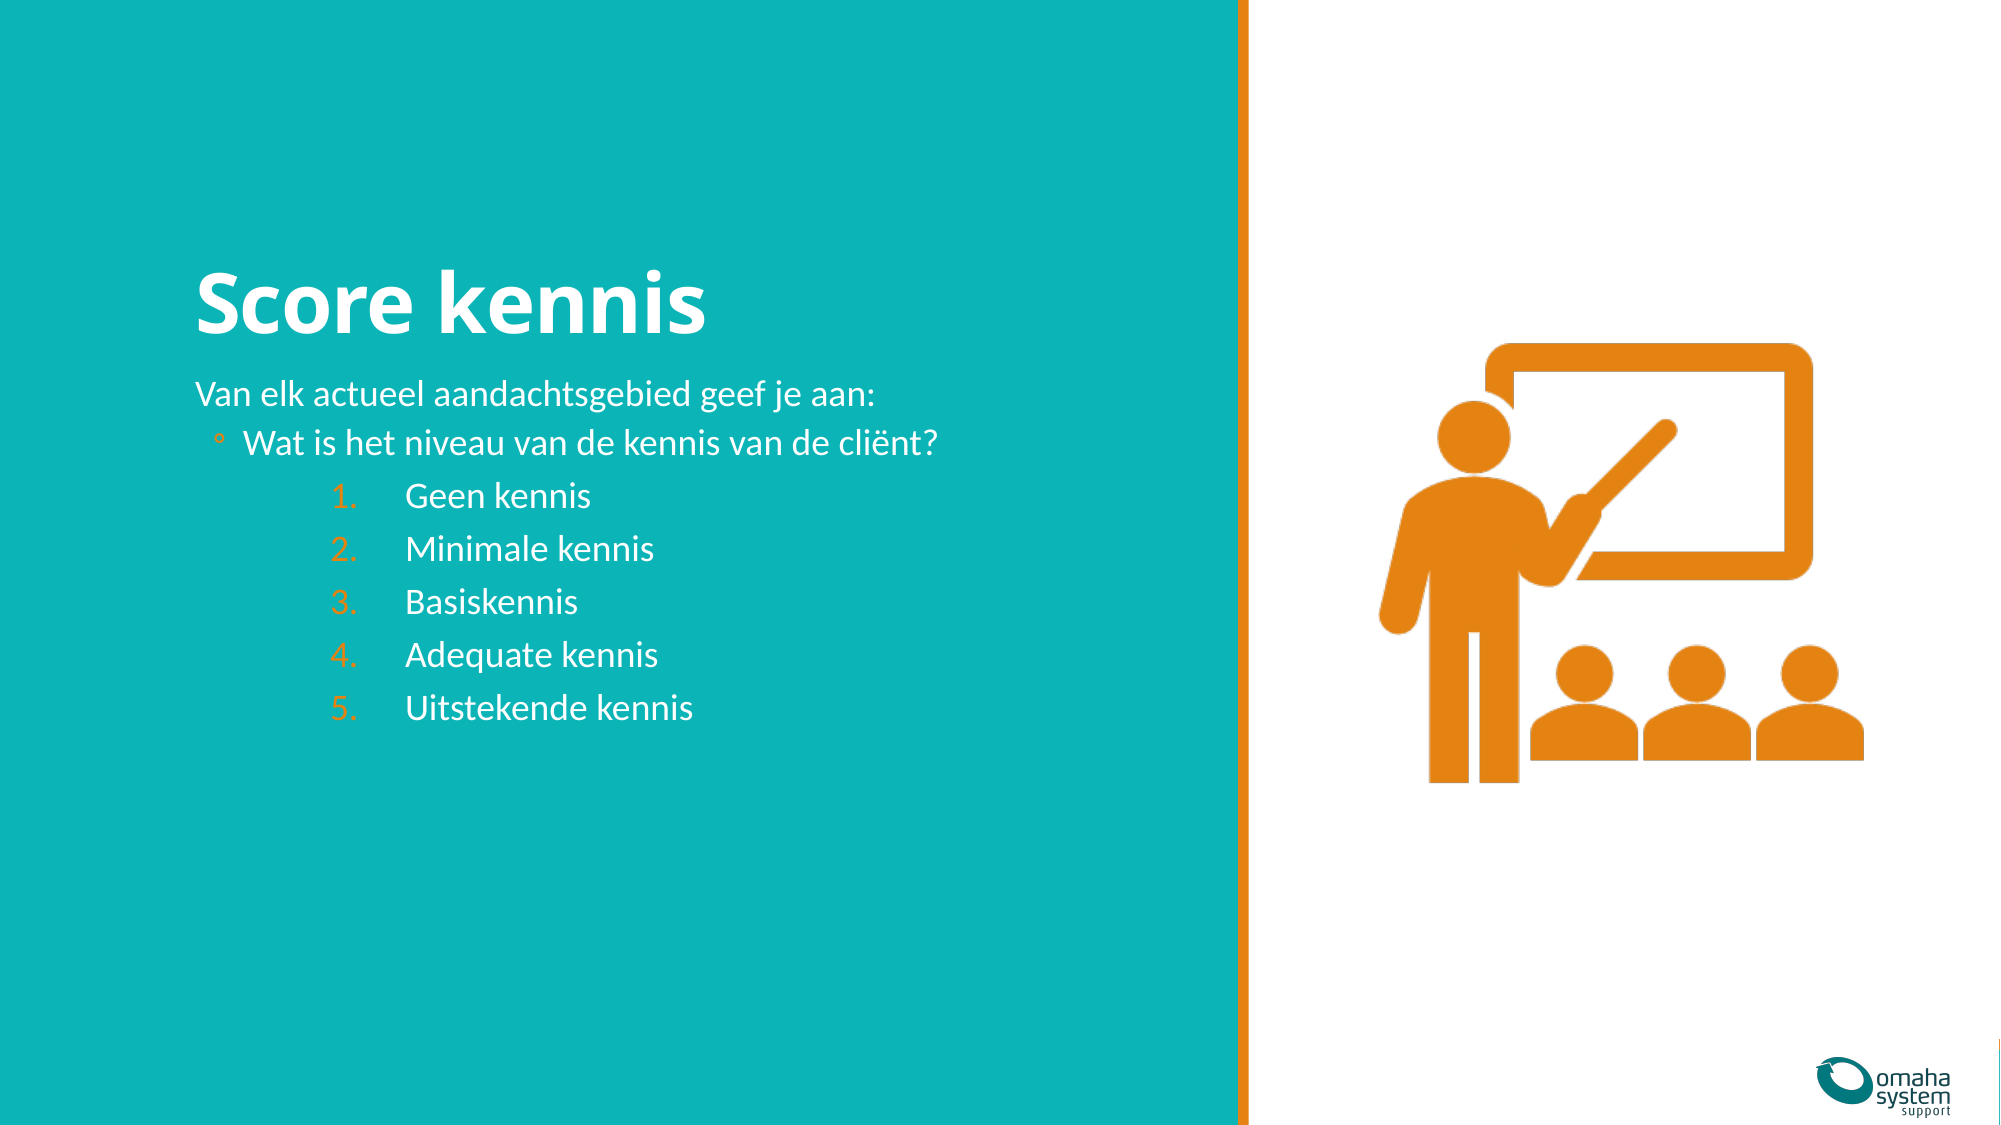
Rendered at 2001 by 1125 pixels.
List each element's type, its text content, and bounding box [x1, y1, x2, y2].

text_box [0, 0, 1237, 1125]
picture [1815, 1057, 1951, 1119]
list Van elk actueel aandachtsgebied geef je aan: Wat is het niveau van de kennis van de cliënt? Geen kennis Minimale kennis Basiskennis Adequate kennis Uitstekende kennis [180, 366, 1161, 966]
title Score kennis [180, 84, 1161, 359]
text_box [1250, 0, 2000, 1125]
picture [1353, 289, 1895, 832]
text_box [1237, 0, 1250, 1125]
